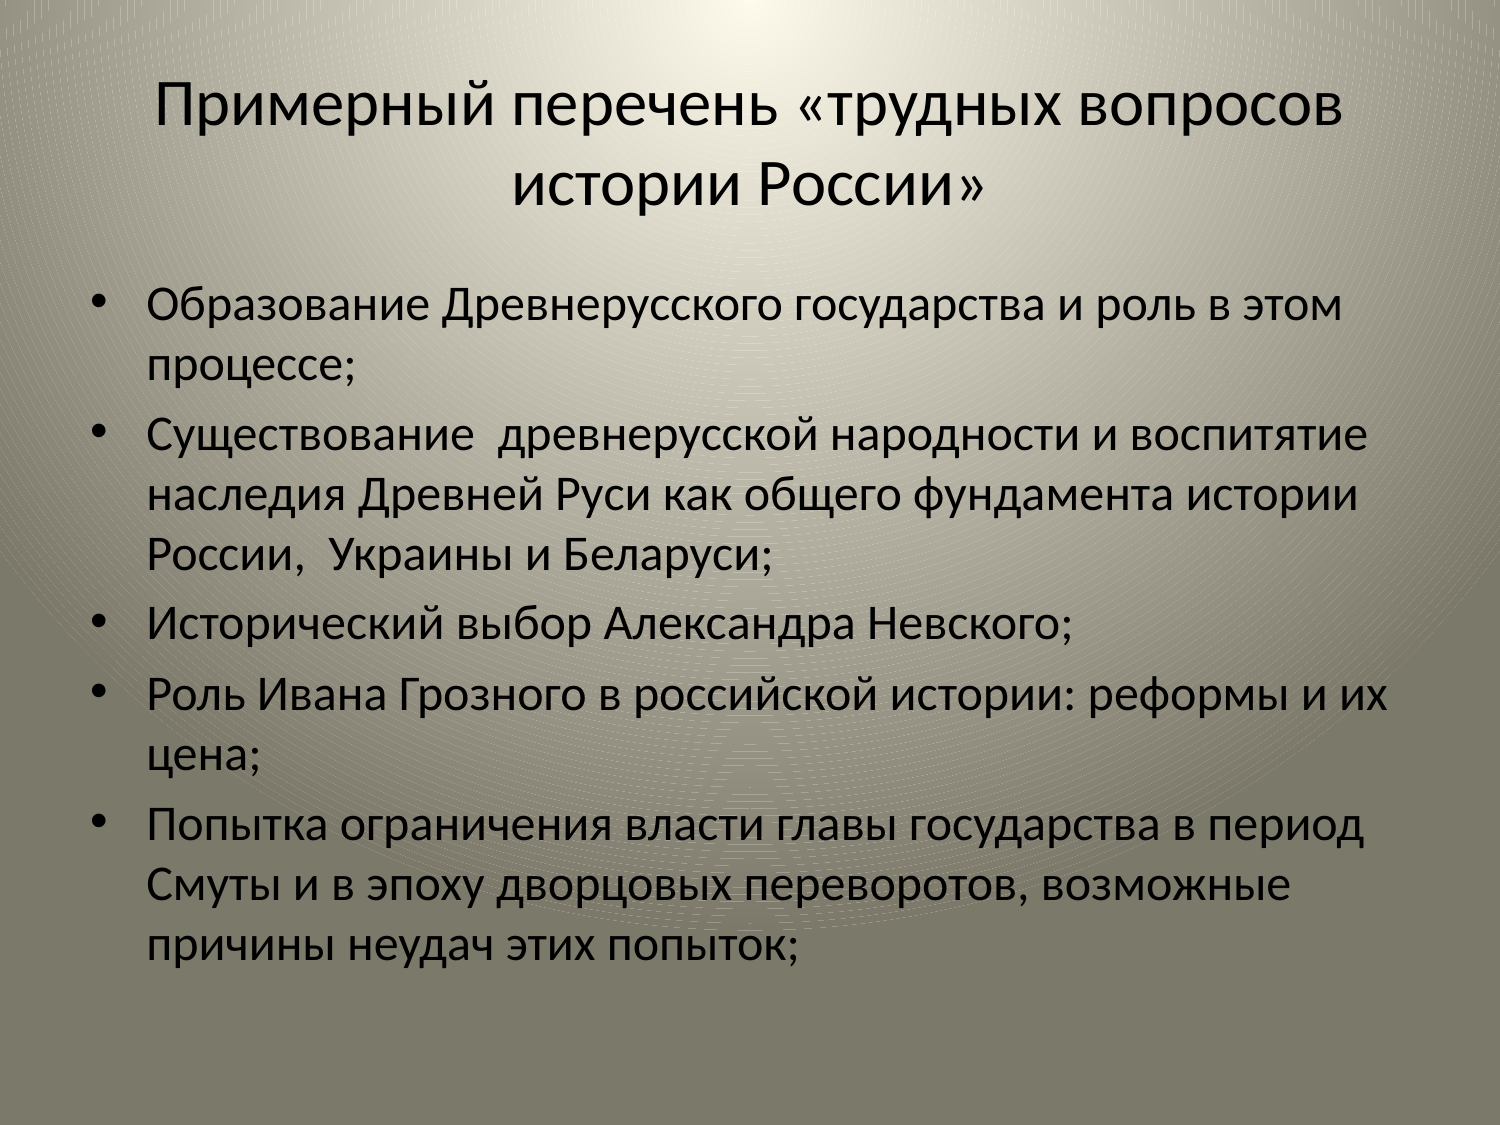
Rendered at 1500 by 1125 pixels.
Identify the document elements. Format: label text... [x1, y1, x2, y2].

list Образование Древнерусского государства и роль в этом процессе; Существование древнерусской народности и воспитятие наследия Древней Руси как общего фундамента истории России, Украины и Беларуси; Исторический выбор Александра Невского; Роль Ивана Грозного в российской истории: реформы и их цена; Попытка ограничения власти главы государства в период Смуты и в эпоху дворцовых переворотов, возможные причины неудач этих попыток; [75, 262, 1425, 1005]
title Примерный перечень «трудных вопросов истории России» [75, 45, 1425, 233]
